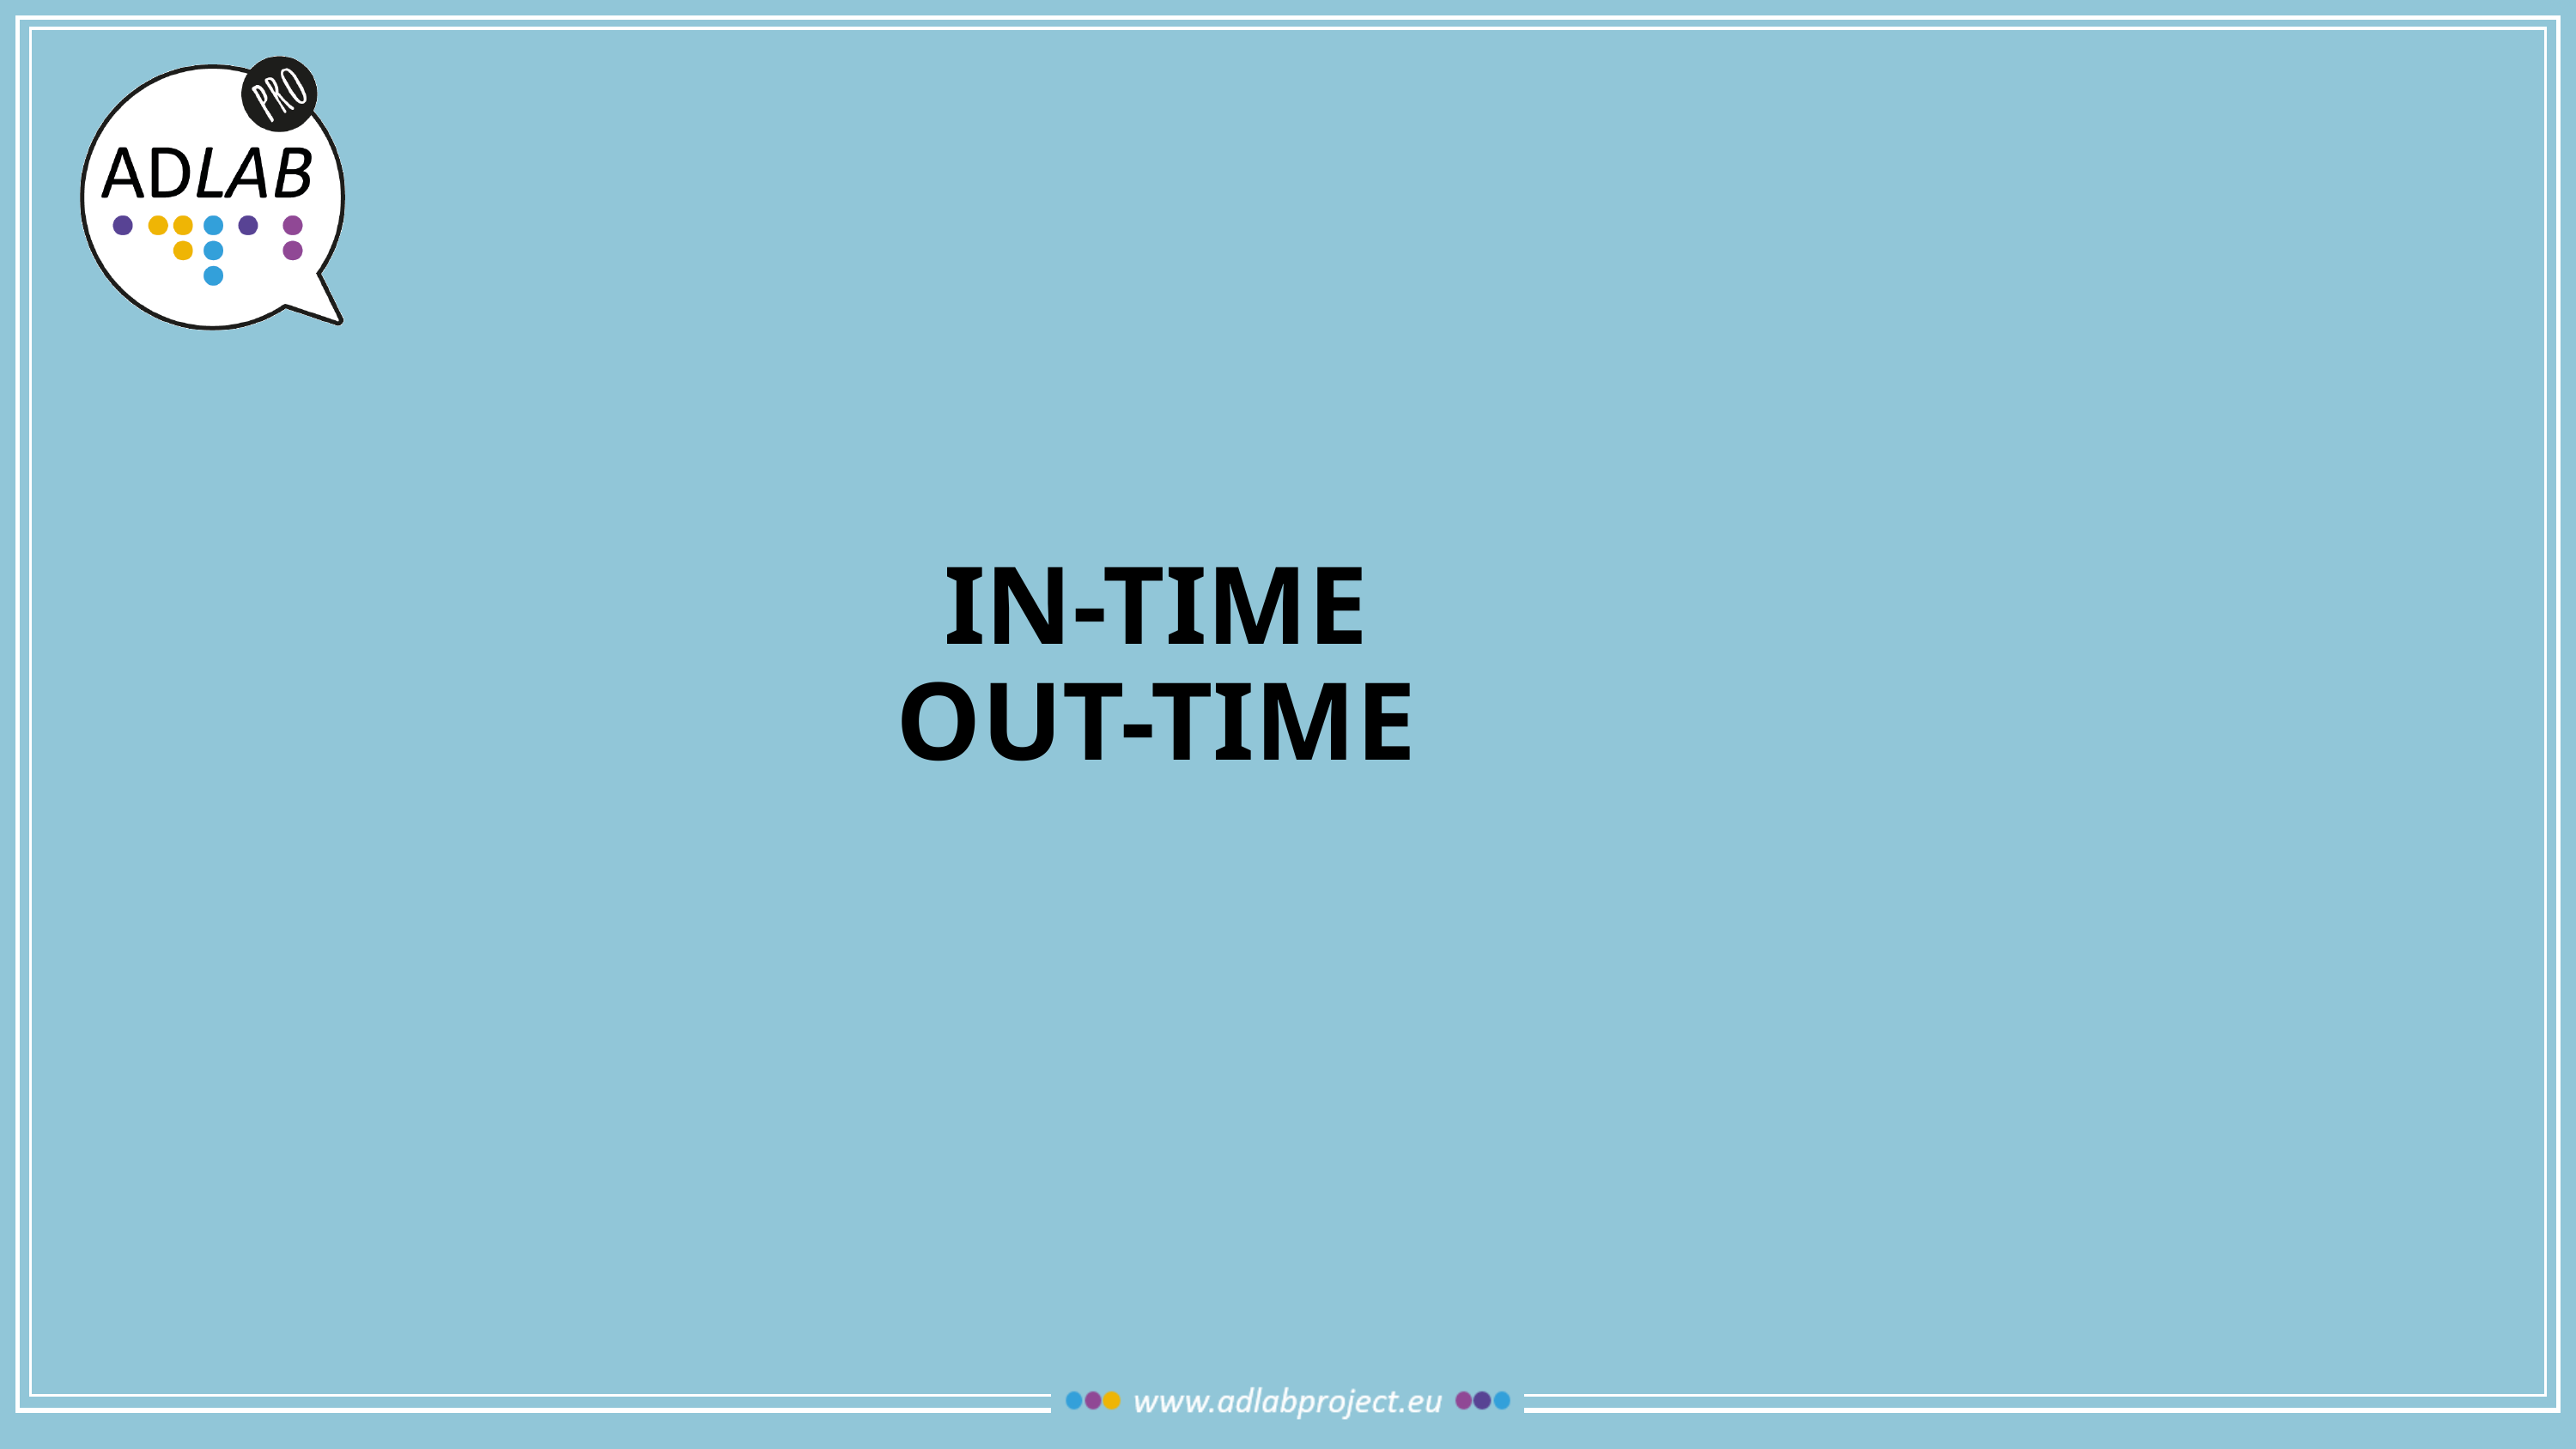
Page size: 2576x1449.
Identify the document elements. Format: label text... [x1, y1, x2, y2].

title In-time out-time [0, 527, 2478, 808]
picture [72, 49, 353, 330]
picture [1051, 1378, 1524, 1429]
